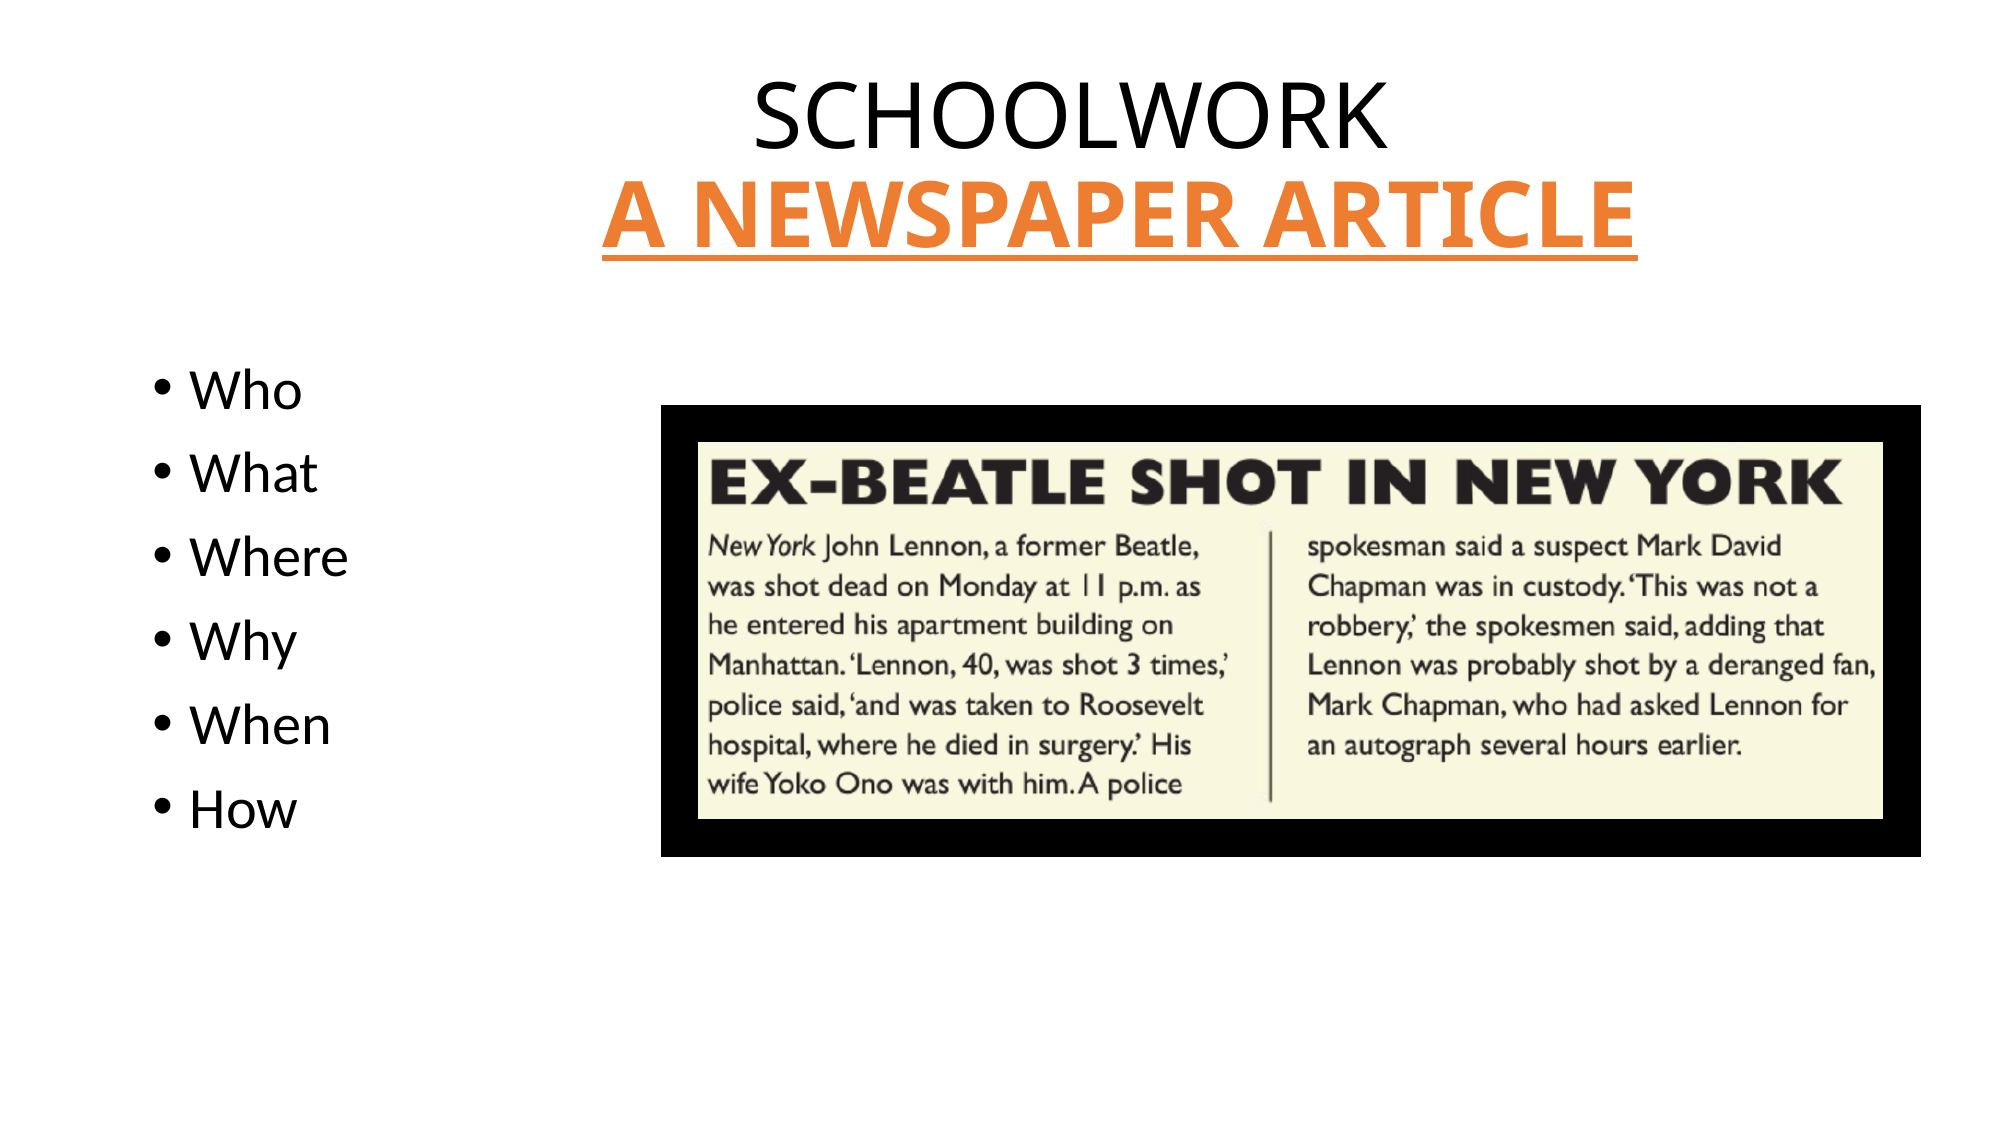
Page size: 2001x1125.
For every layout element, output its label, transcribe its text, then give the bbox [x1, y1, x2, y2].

list Who What Where Why When How [137, 351, 1863, 1066]
picture [698, 441, 1884, 820]
title SCHOOLWORK A NEWSPAPER ARTICLE [137, 59, 1863, 278]
